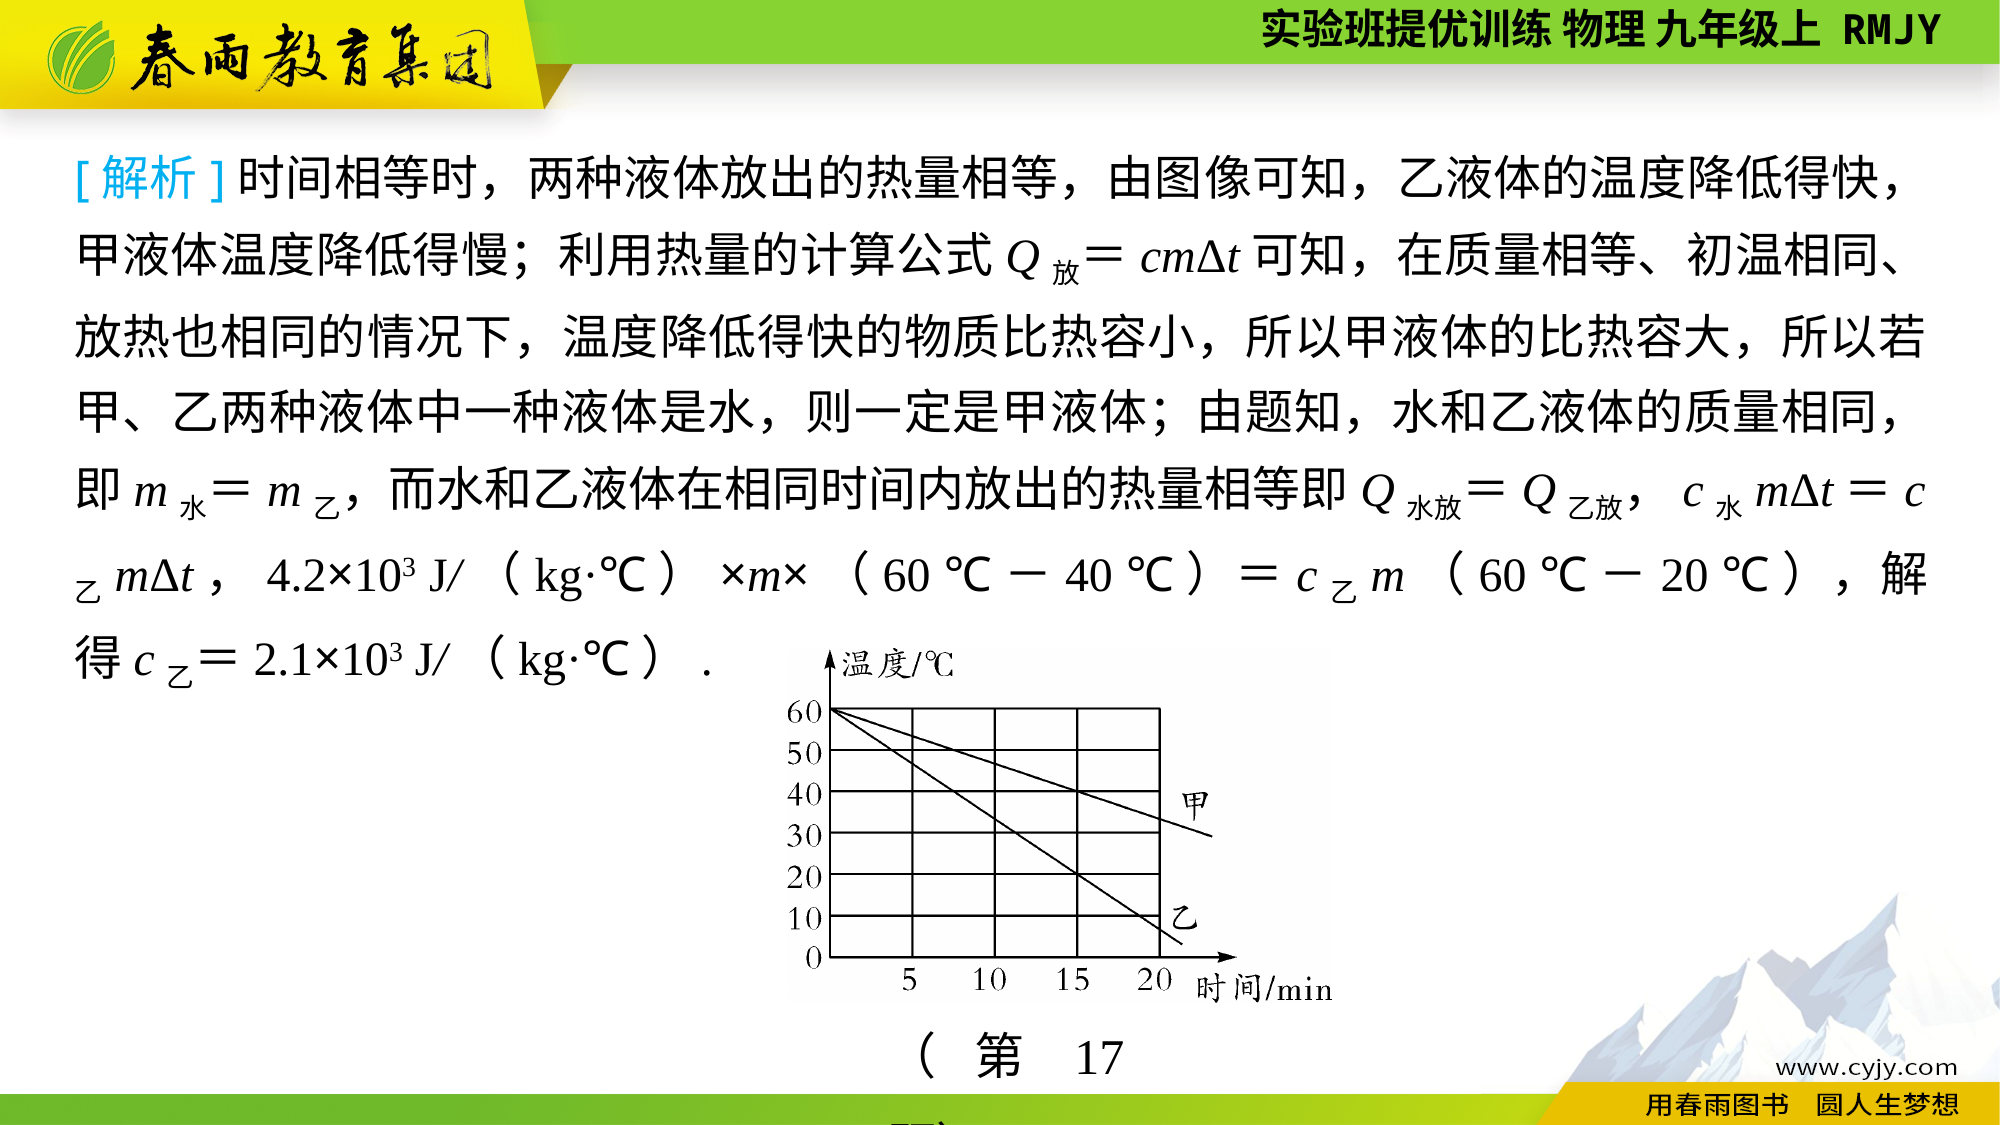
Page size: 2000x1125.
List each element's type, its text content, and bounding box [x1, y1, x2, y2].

picture [0, 0, 2000, 1125]
list [解析]时间相等时，两种液体放出的热量相等，由图像可知，乙液体的温度降低得快，甲液体温度降低得慢；利用热量的计算公式Q放＝cmΔt可知，在质量相等、初温相同、放热也相同的情况下，温度降低得快的物质比热容小，所以甲液体的比热容大，所以若甲、乙两种液体中一种液体是水，则一定是甲液体；由题知，水和乙液体的质量相同，即m水＝m乙，而水和乙液体在相同时间内放出的热量相等即Q水放＝Q乙放，c水mΔt＝c乙mΔt，4.2×103 J/（kg·℃）×m×（60 ℃－40 ℃）＝c乙m（60 ℃－20 ℃），解得c乙＝2.1×103 J/（kg·℃）. [59, 122, 1944, 658]
text_box （第17题） [871, 1011, 1152, 1093]
